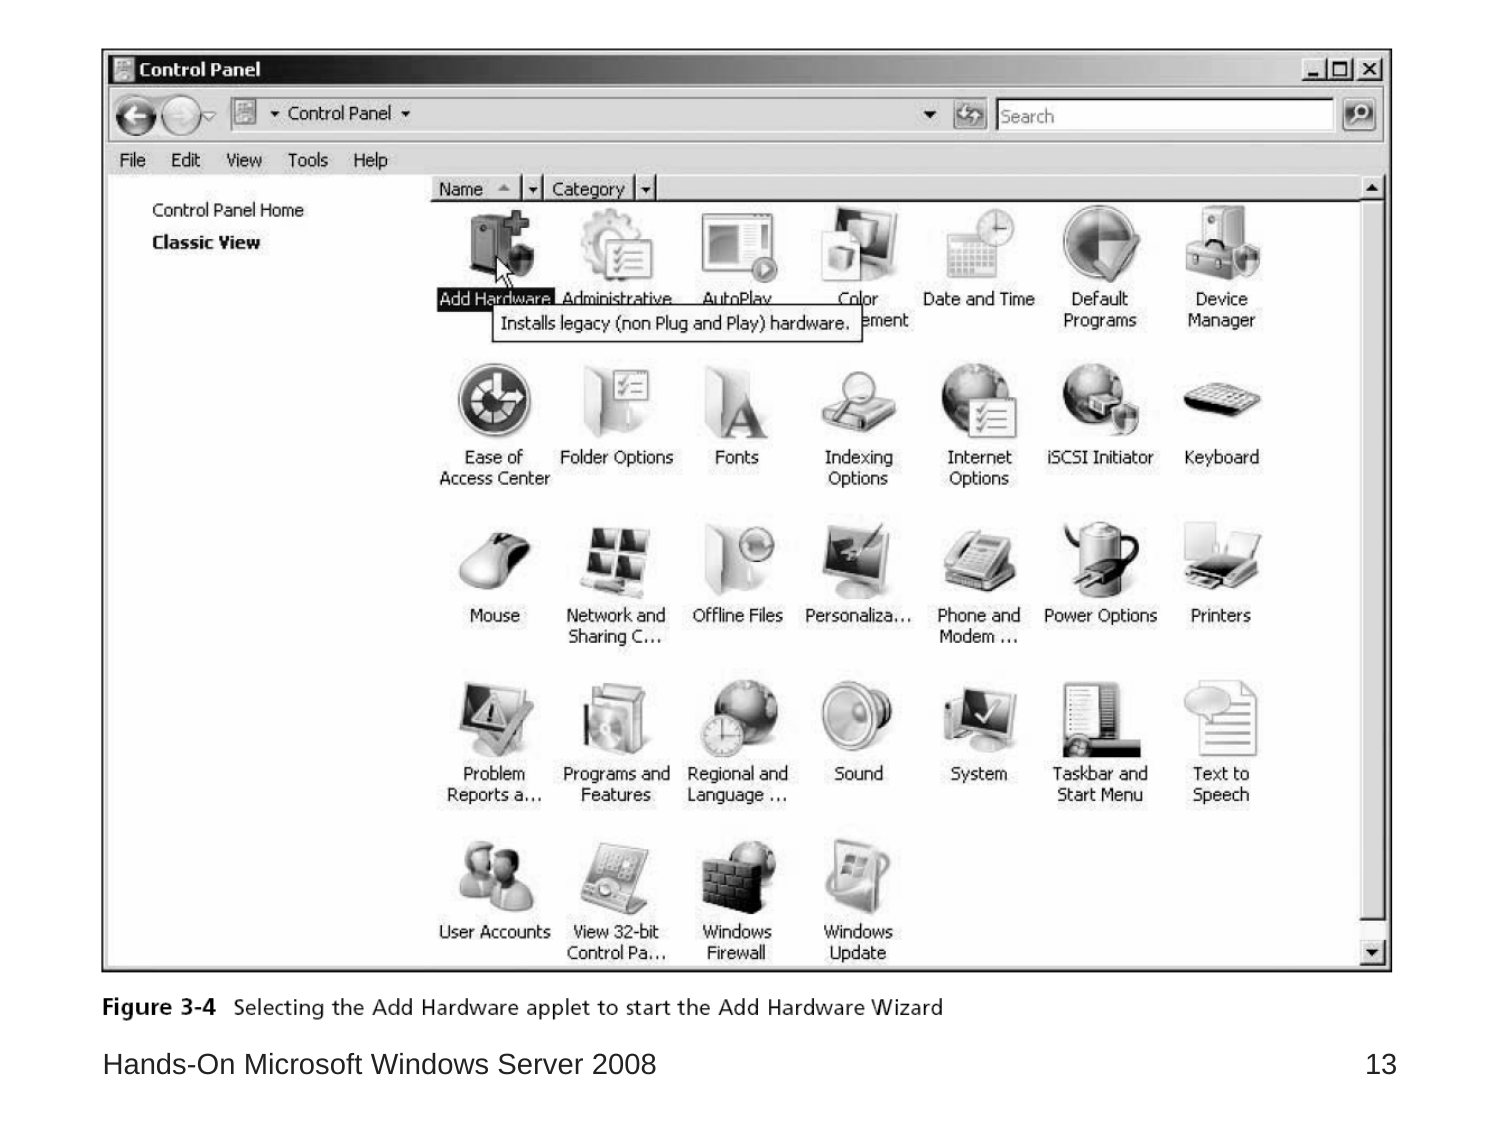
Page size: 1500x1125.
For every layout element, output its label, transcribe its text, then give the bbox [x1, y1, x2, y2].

footer Hands-On Microsoft Windows Server 2008 [87, 1037, 1051, 1101]
picture [97, 43, 1401, 1024]
slide_number 13 [1074, 1037, 1413, 1101]
